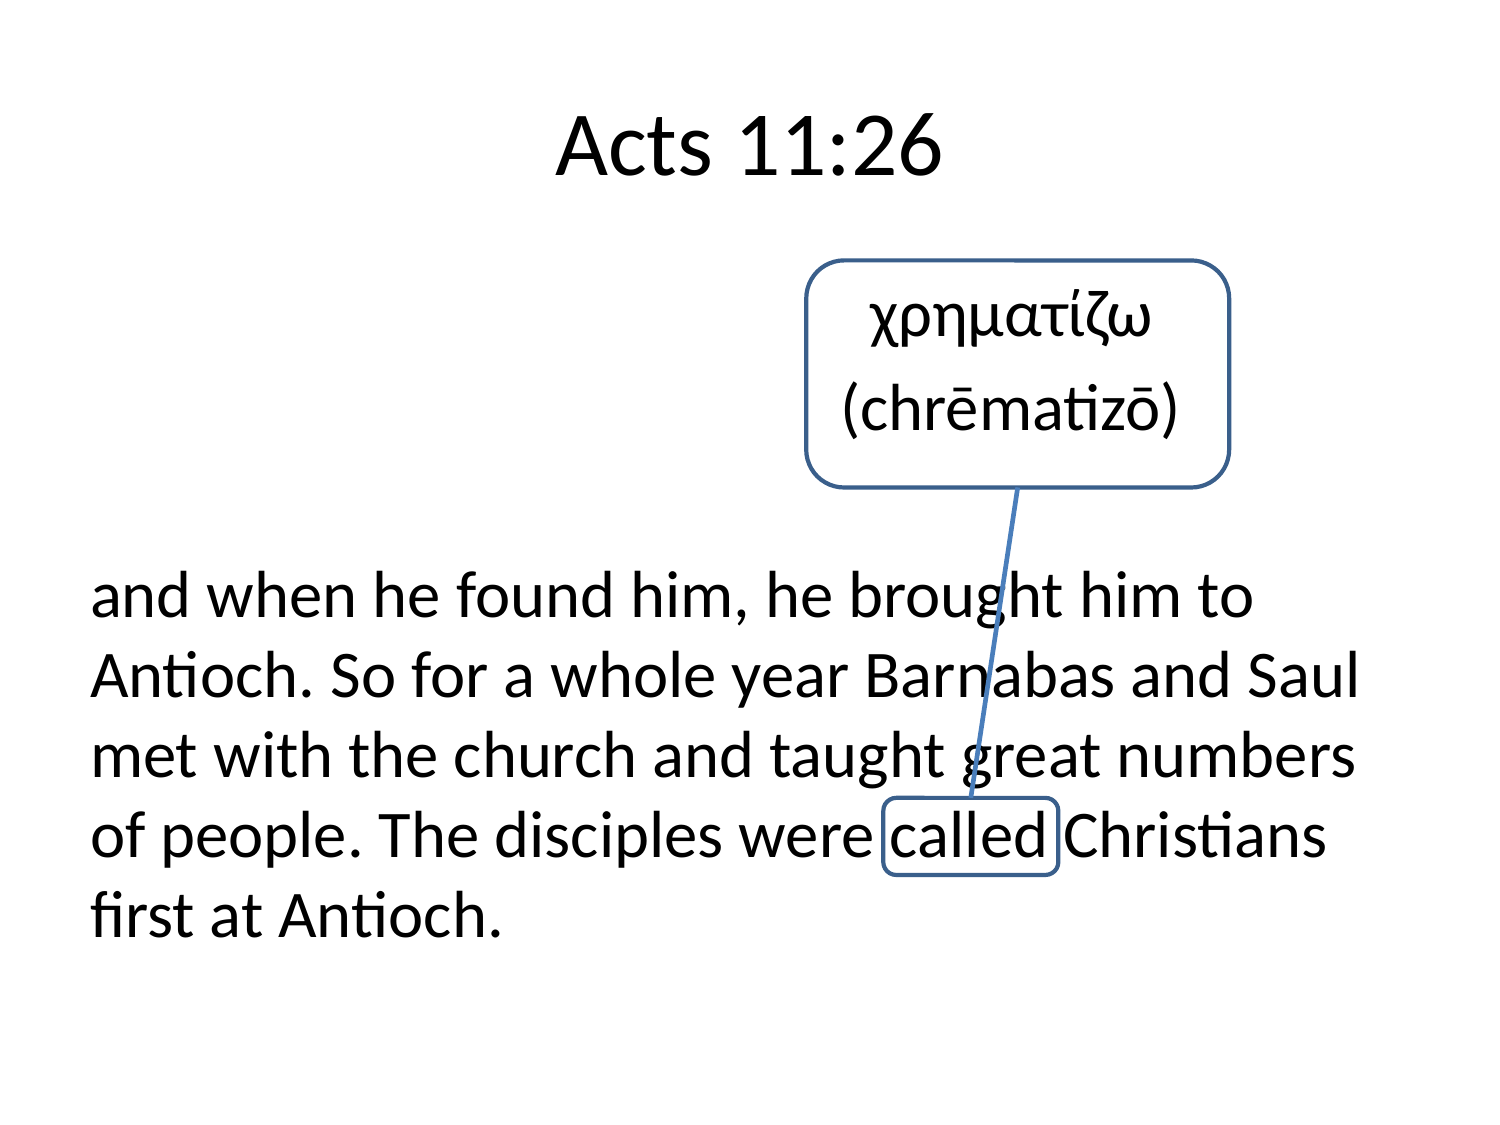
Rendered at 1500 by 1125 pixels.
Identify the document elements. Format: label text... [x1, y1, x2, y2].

text_box [804, 258, 1232, 490]
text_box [970, 487, 1018, 799]
text_box [881, 795, 1061, 878]
list χρηματίζω (chrēmatizō) and when he found him, he brought him to Antioch. So for a whole year Barnabas and Saul met with the church and taught great numbers of people. The disciples were called Christians first at Antioch. [75, 262, 1425, 1005]
title Acts 11:26 [75, 45, 1425, 233]
